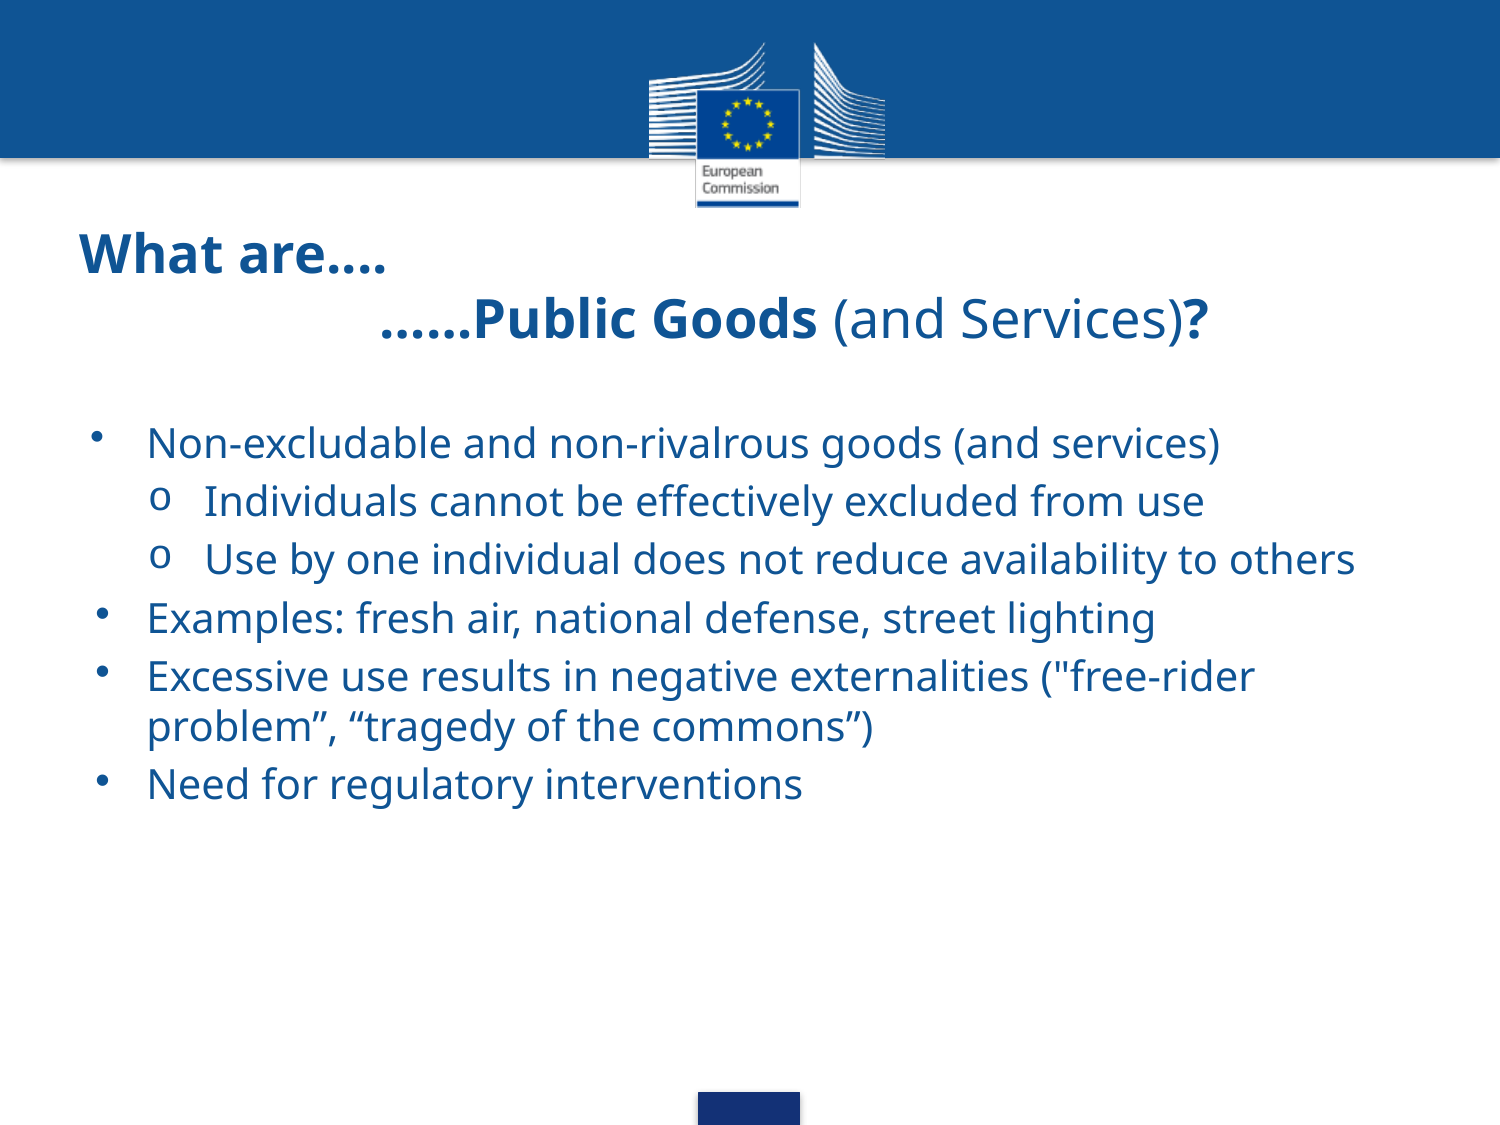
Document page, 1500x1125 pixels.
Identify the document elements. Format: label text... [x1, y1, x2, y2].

picture [649, 42, 885, 208]
list Non-excludable and non-rivalrous goods (and services) Individuals cannot be effectively excluded from use Use by one individual does not reduce availability to others Examples: fresh air, national defense, street lighting Excessive use results in negative externalities ("free-rider problem”, “tragedy of the commons”) Need for regulatory interventions [75, 408, 1459, 988]
title What are.... ……Public Goods (and Services)? [64, 219, 1415, 350]
